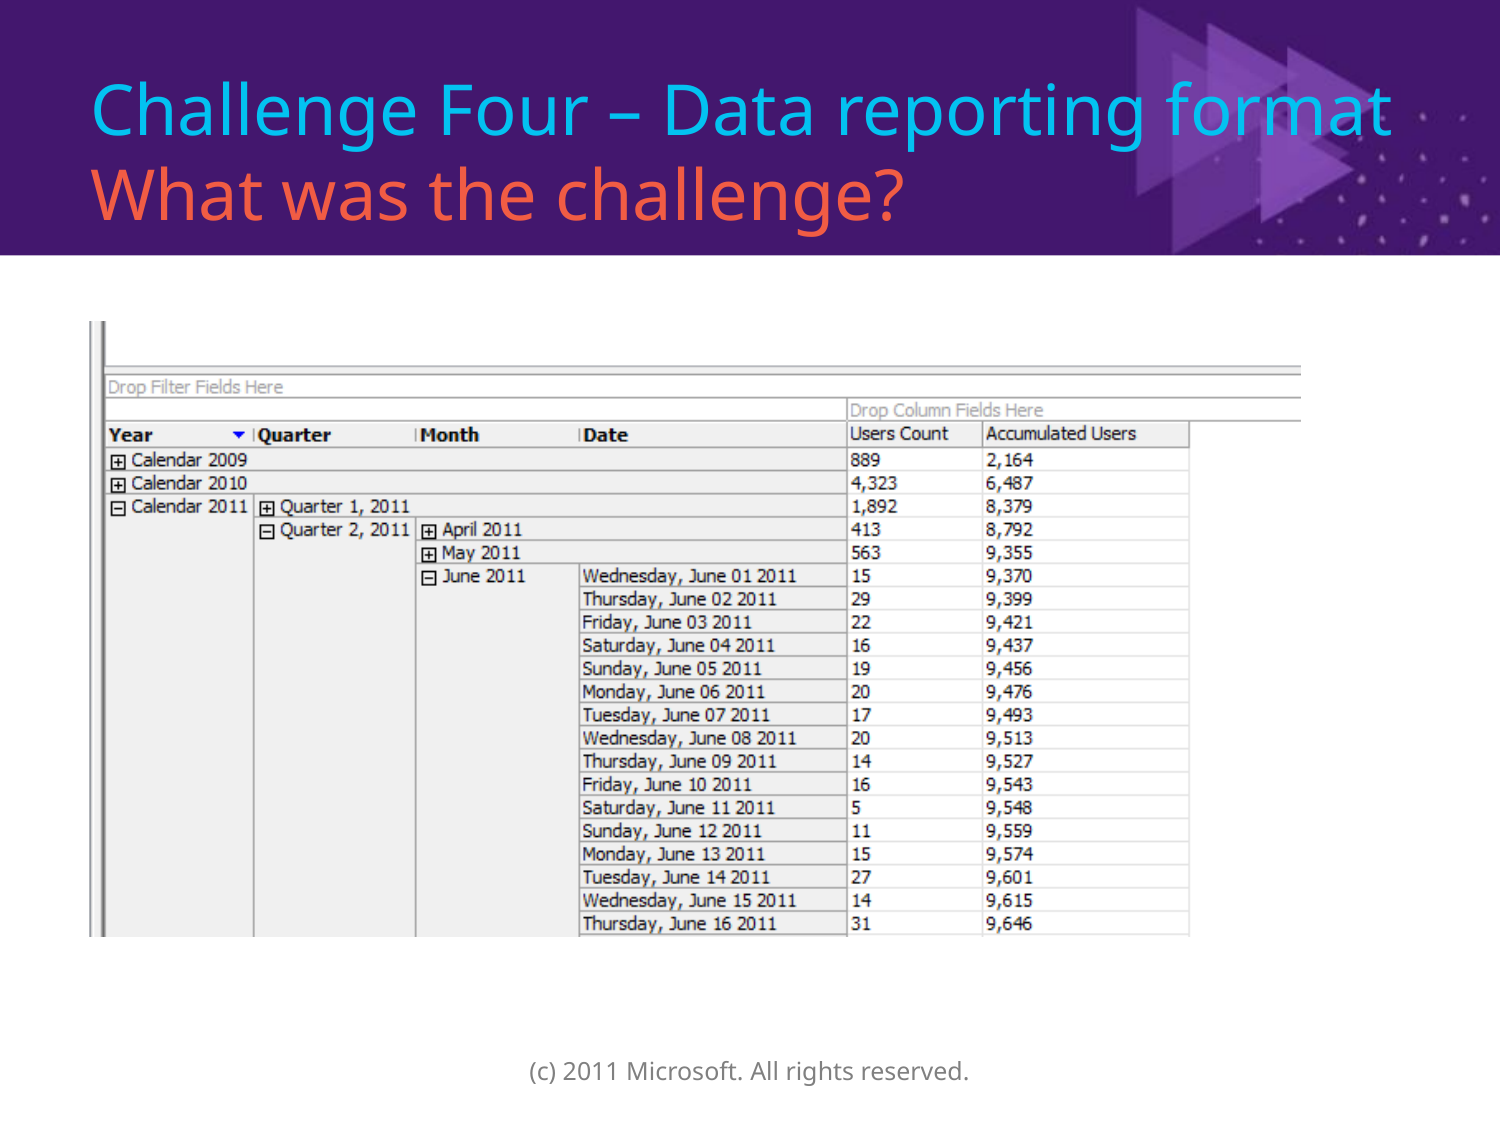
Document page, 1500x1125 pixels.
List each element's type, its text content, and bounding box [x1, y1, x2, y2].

picture [88, 321, 1301, 937]
footer (c) 2011 Microsoft. All rights reserved. [512, 1042, 988, 1103]
picture [0, 0, 1500, 255]
title Challenge Four – Data reporting format What was the challenge? [75, 56, 1425, 244]
